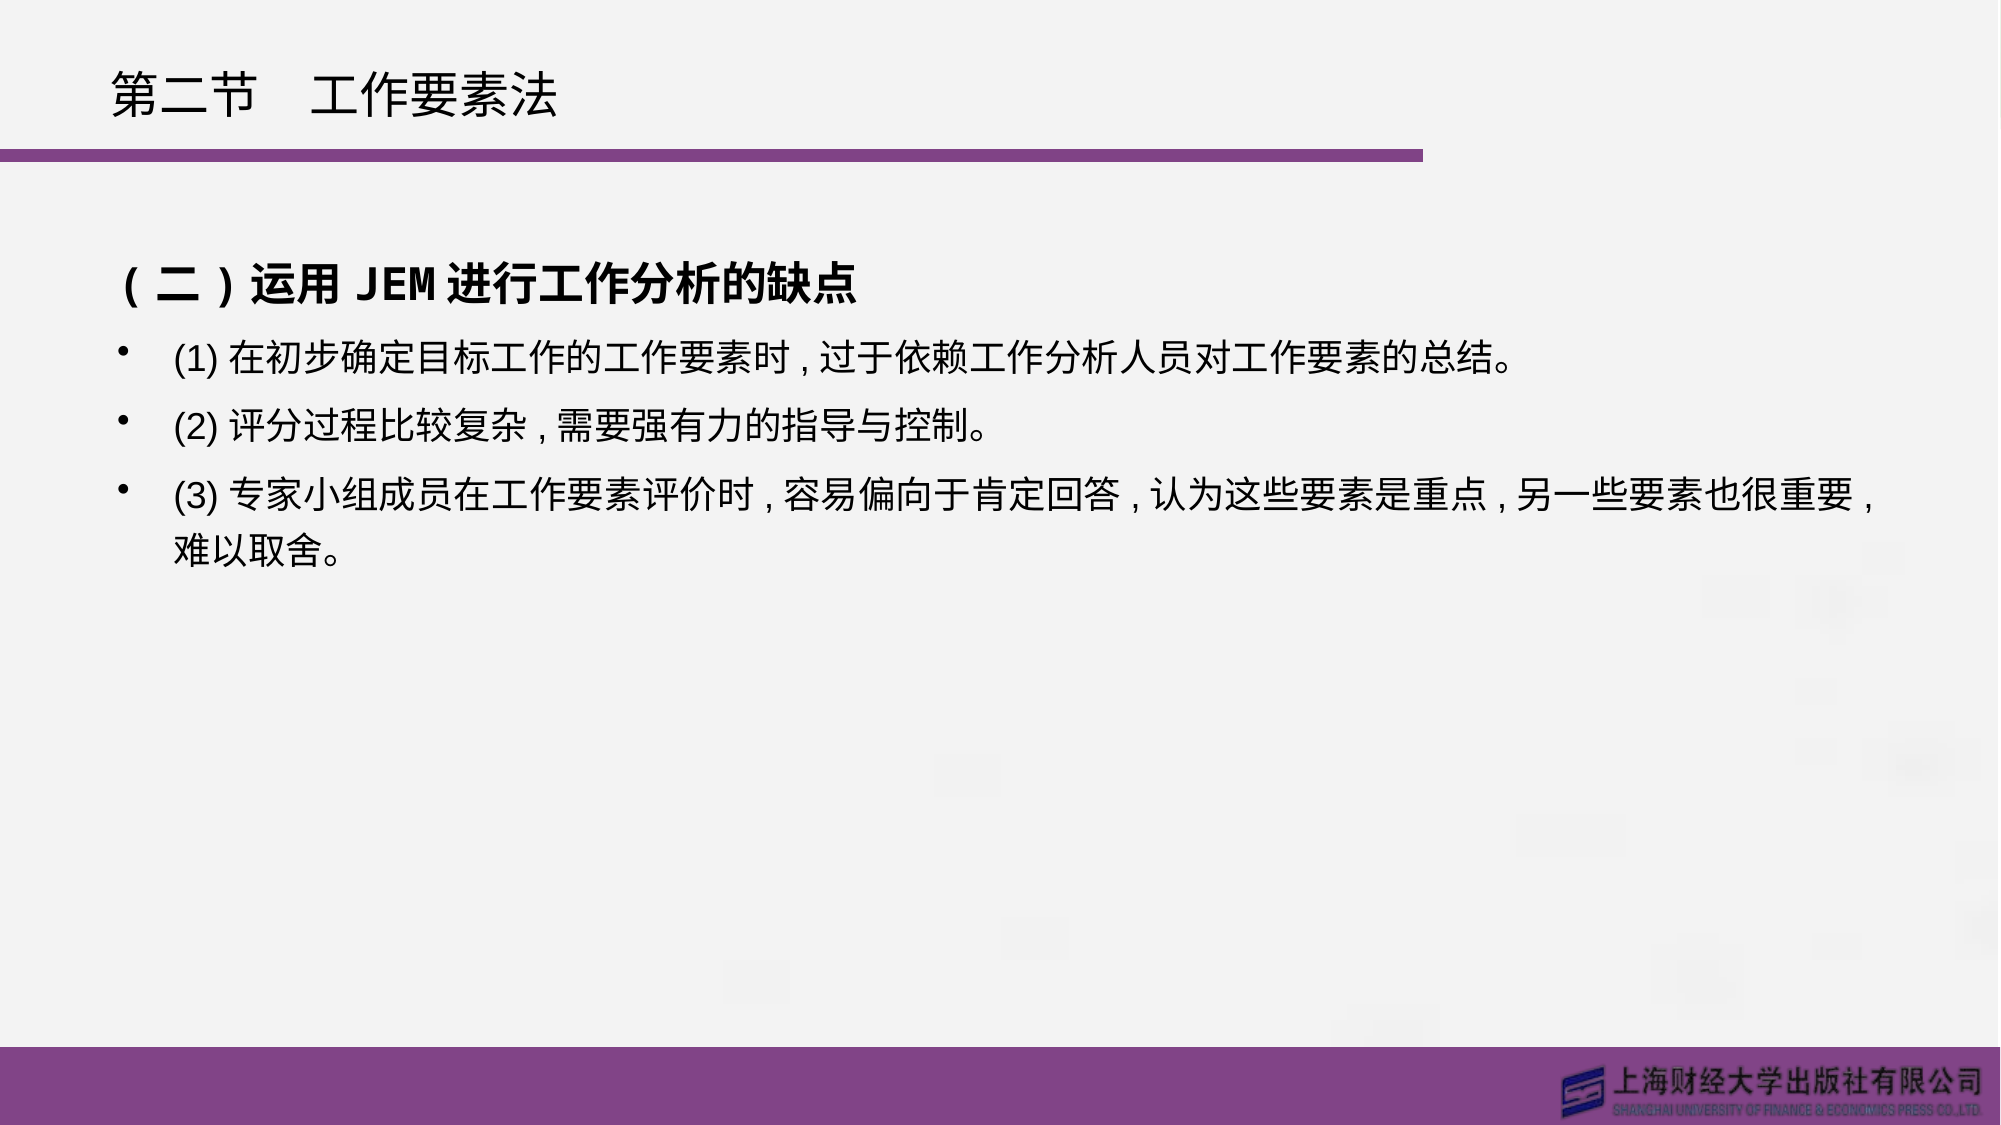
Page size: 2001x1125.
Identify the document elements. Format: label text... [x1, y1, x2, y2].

picture [0, 0, 2001, 1125]
list (二)运用JEM进行工作分析的缺点 (1)在初步确定目标工作的工作要素时,过于依赖工作分析人员对工作要素的总结。 (2)评分过程比较复杂,需要强有力的指导与控制。 (3)专家小组成员在工作要素评价时,容易偏向于肯定回答,认为这些要素是重点,另一些要素也很重要,难以取舍。 [102, 233, 1898, 1032]
title 第二节 工作要素法 [94, 42, 1451, 146]
